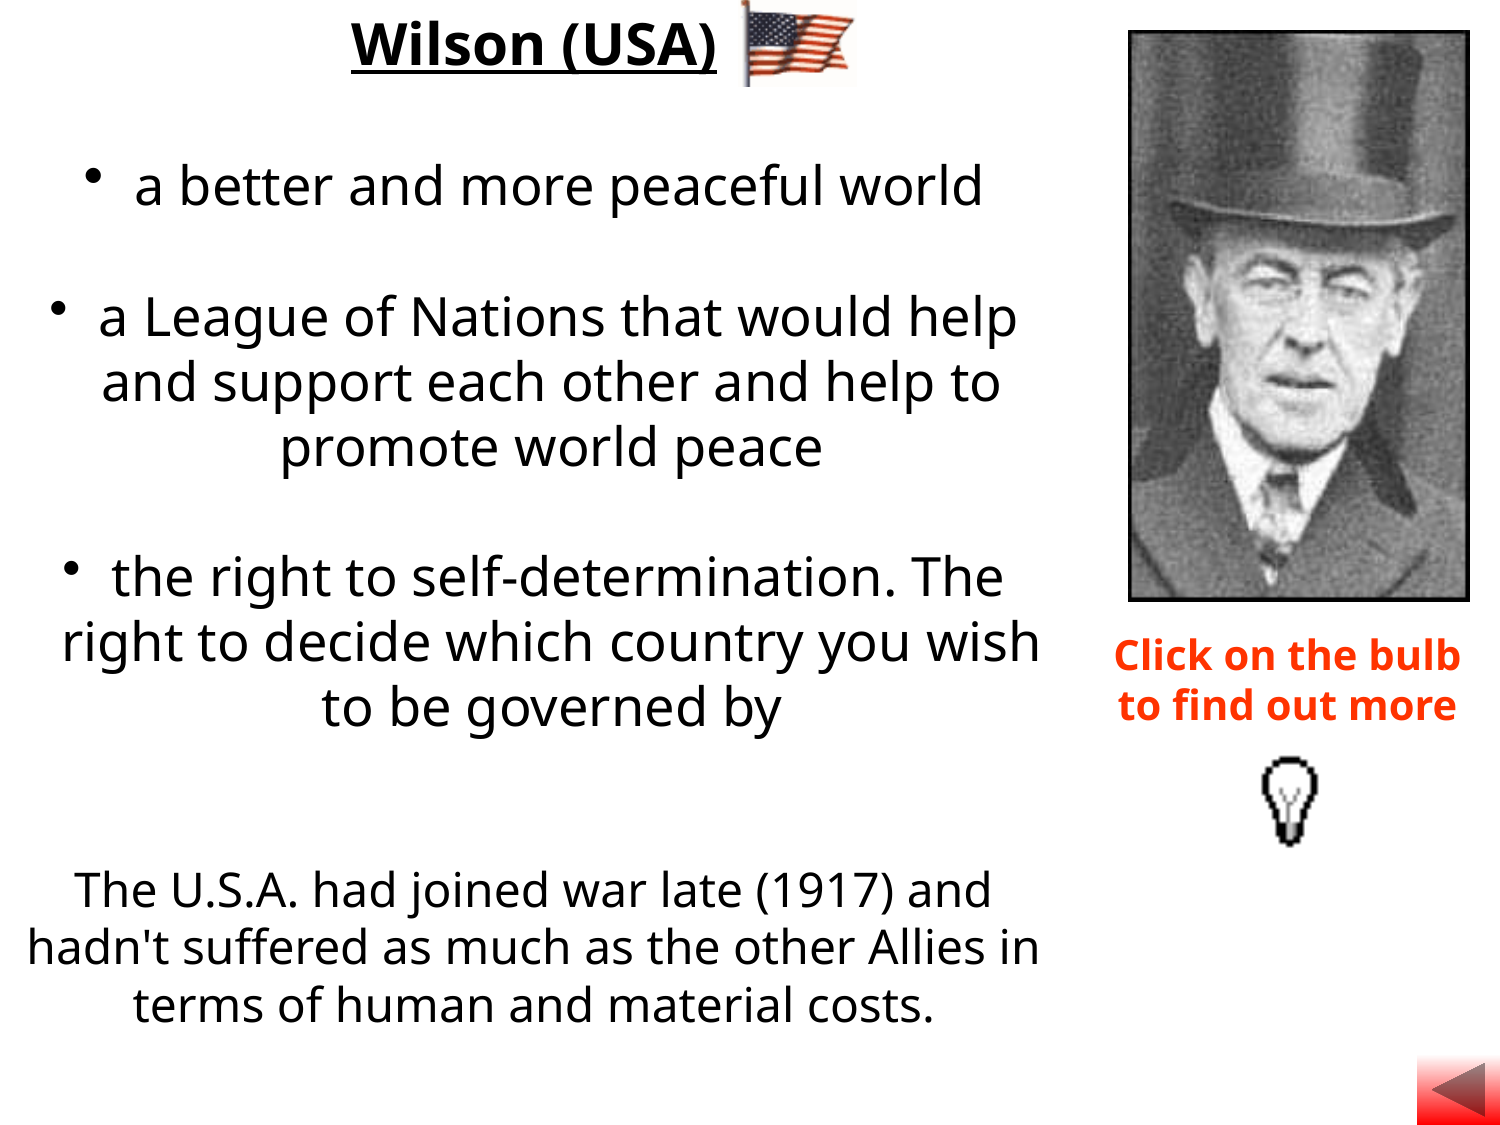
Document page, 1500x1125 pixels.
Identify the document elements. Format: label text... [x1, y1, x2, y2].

text_box Click on the bulb to find out more [1074, 621, 1500, 737]
text_box [1417, 1054, 1500, 1125]
text_box Wilson (USA) a better and more peaceful world a League of Nations that would help and support each other and help to promote world peace the right to self-determination. The right to decide which country you wish to be governed by The U.S.A. had joined war late (1917) and hadn't suffered as much as the other Allies in terms of human and material costs. [0, 0, 1069, 1097]
picture [738, 0, 857, 87]
picture [1246, 751, 1343, 855]
picture [1128, 30, 1470, 602]
